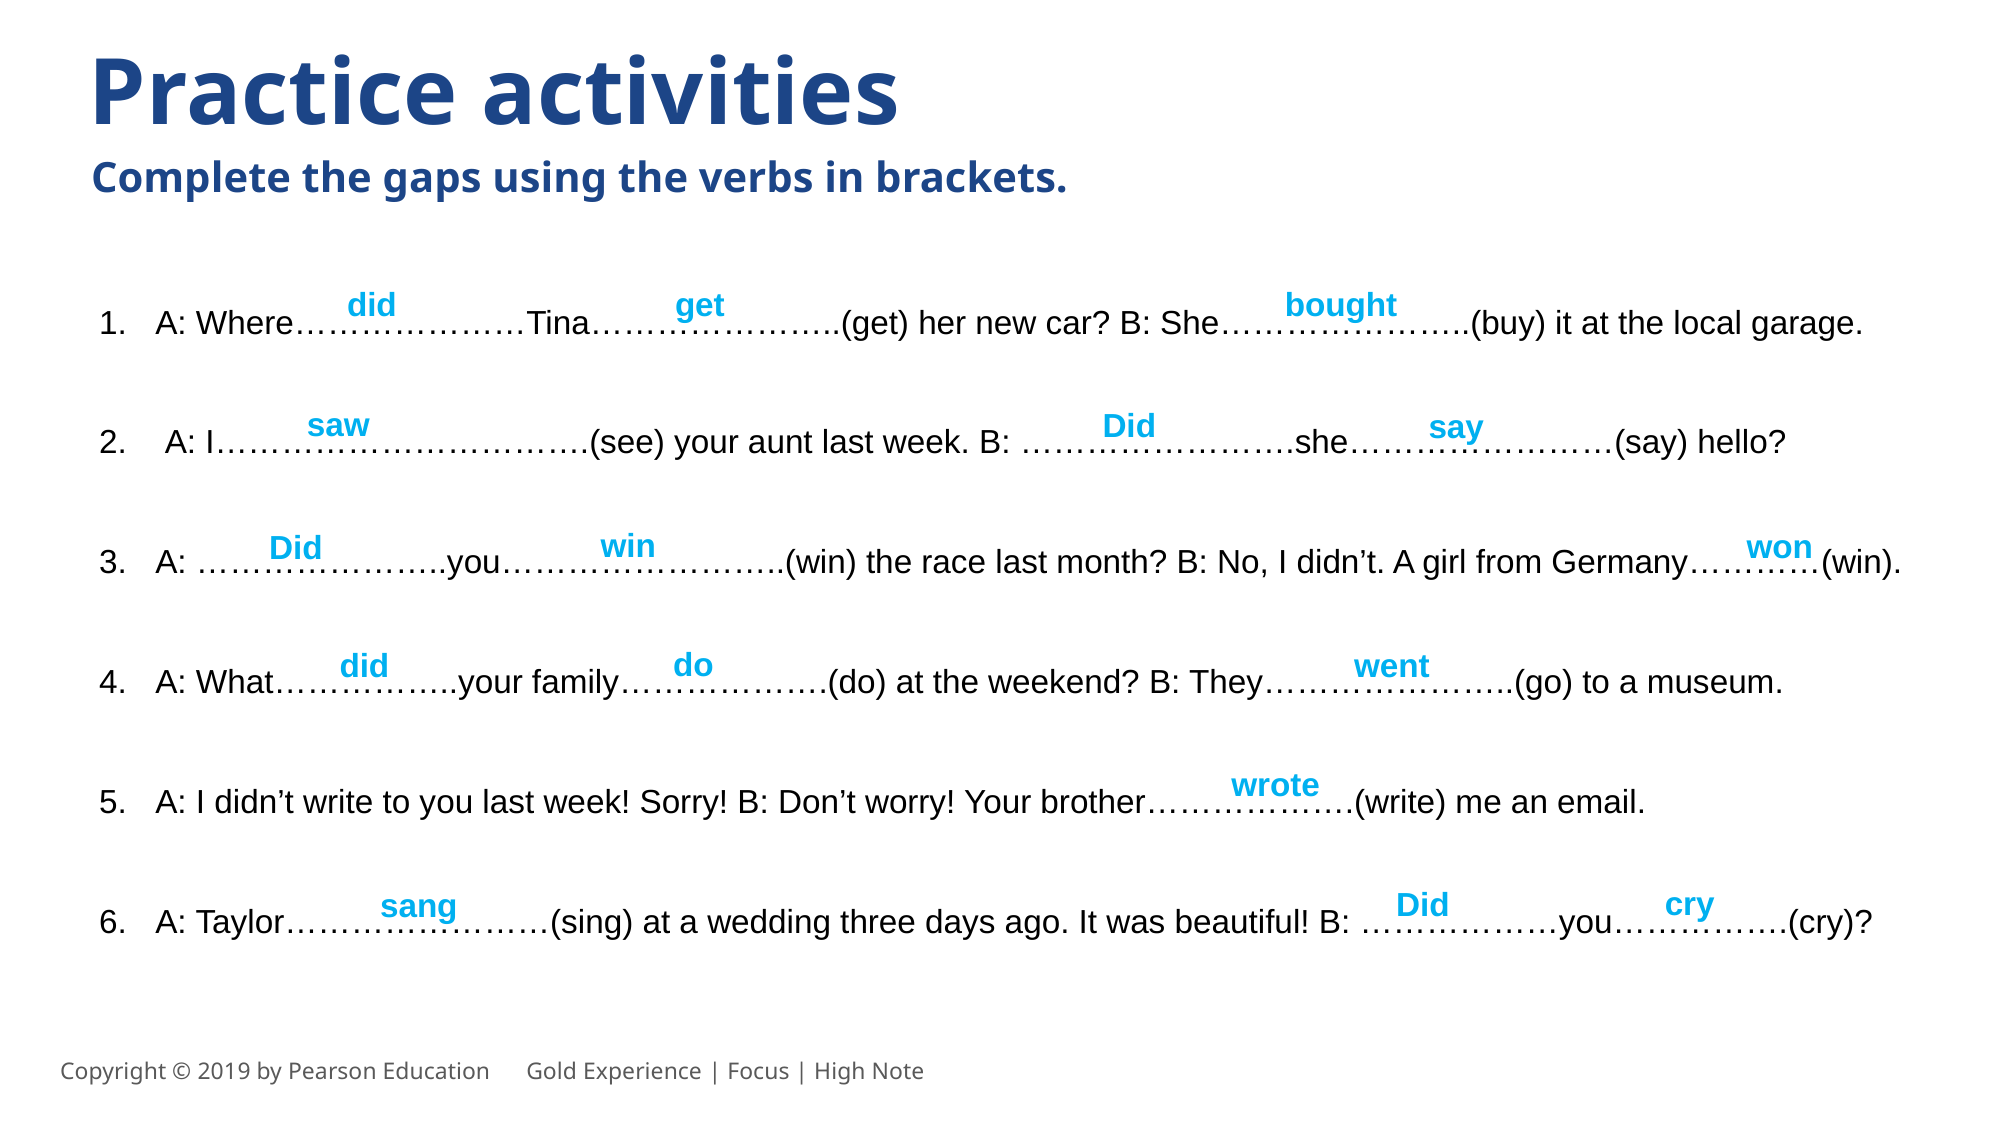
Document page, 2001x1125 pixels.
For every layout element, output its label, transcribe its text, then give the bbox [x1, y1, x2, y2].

text_box cry [1650, 874, 1730, 930]
text_box Did [1381, 875, 1465, 931]
text_box win [585, 516, 671, 572]
text_box do [658, 635, 729, 691]
text_box saw [292, 395, 385, 451]
text_box say [1413, 397, 1499, 453]
text_box sang [365, 876, 473, 932]
text_box wrote [1216, 756, 1335, 811]
text_box did [332, 275, 412, 331]
text_box Complete the gaps using the verbs in brackets. [76, 148, 1960, 217]
text_box bought [1270, 275, 1413, 330]
text_box did [324, 637, 405, 692]
text_box get [660, 275, 740, 331]
text_box Did [1087, 397, 1171, 452]
text_box Did [254, 518, 338, 574]
text_box went [1339, 636, 1445, 692]
footer Copyright © 2019 by Pearson Education Gold Experience | Focus | High Note [45, 1040, 1084, 1101]
text_box A: Where…………………Tina…………………..(get) her new car? B: She…………………..(buy) it at the local garage. A: I…………………………….(see) your aunt last week. B: …………………….she……………………(say) hello? A: …………………..you……………………..(win) the race last month? B: No, I didn’t. A girl from Germany…………(win). A: What……………..your family……………….(do) at the weekend? B: They…………………..(go) to a museum. A: I didn’t write to you last week! Sorry! B: Don’t worry! Your brother……………….(write) me an email. A: Taylor……………………(sing) at a wedding three days ago. It was beautiful! B: ………………you…………….(cry)? [84, 253, 1960, 948]
text_box Practice activities [73, 37, 1181, 169]
text_box won [1731, 517, 1828, 573]
